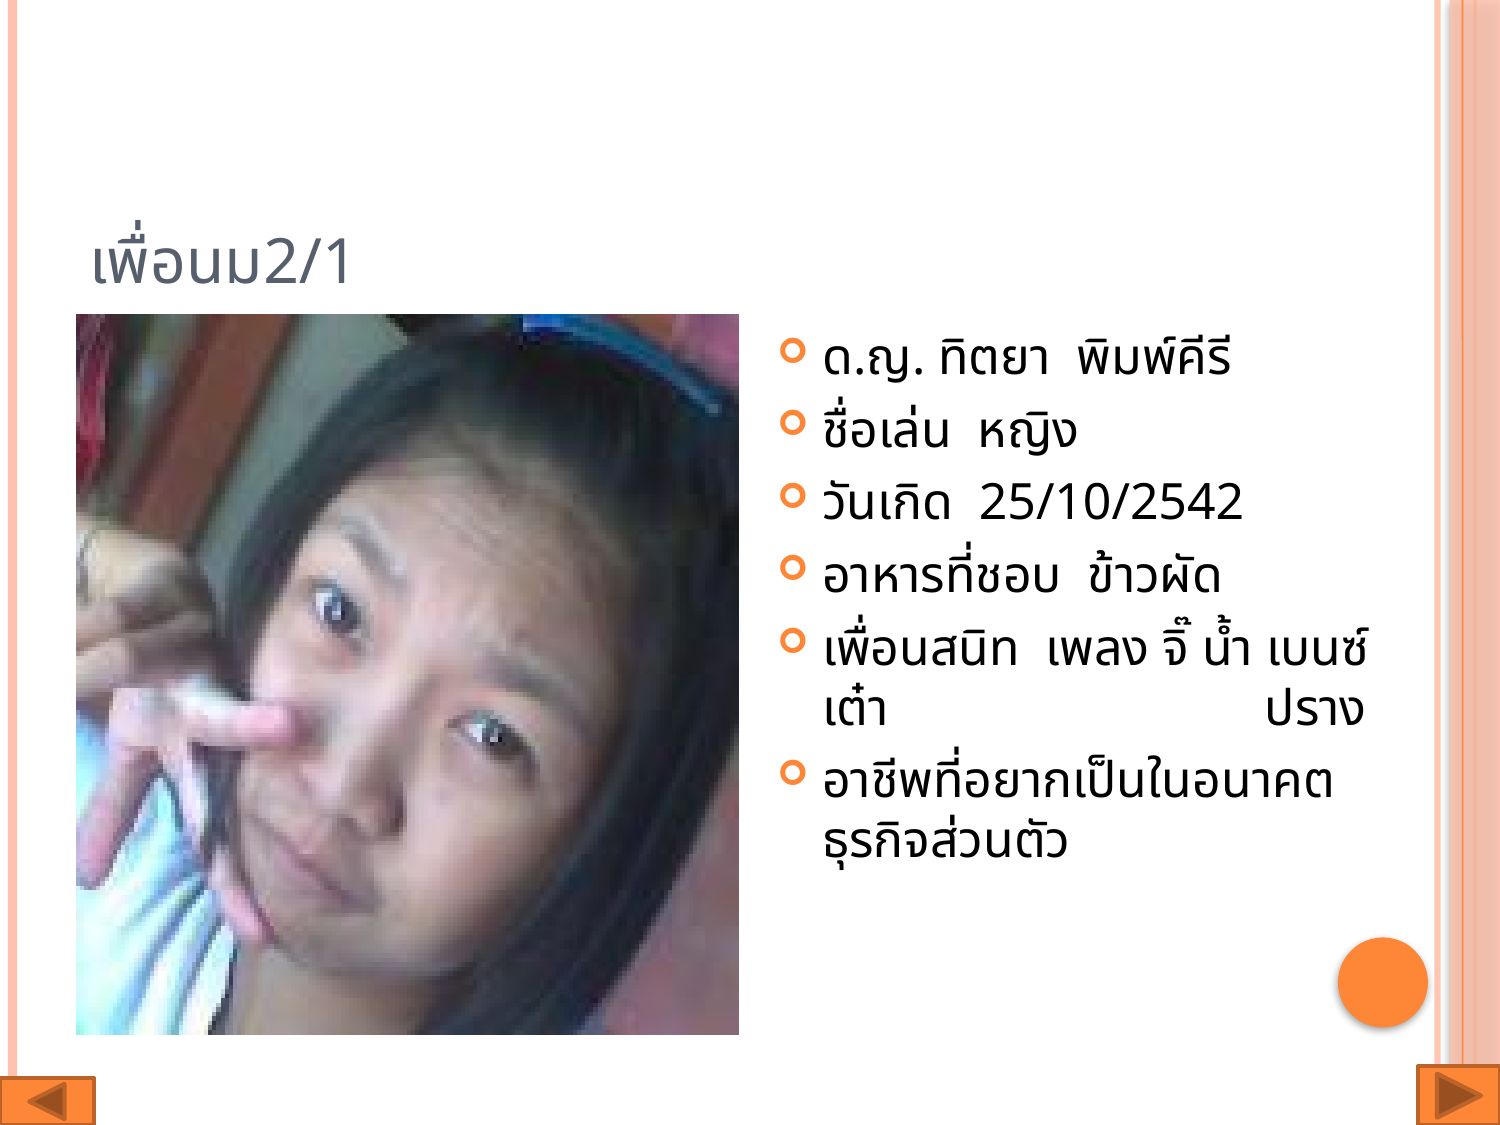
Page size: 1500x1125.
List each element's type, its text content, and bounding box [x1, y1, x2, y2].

text_box [0, 1076, 96, 1125]
list ด.ญ. ทิตยา พิมพ์คีรี ชื่อเล่น หญิง วันเกิด 25/10/2542 อาหารที่ชอบ ข้าวผัด เพื่อนสนิท เพลง จิ๊ น้ำ เบนซ์ เต๋า ปราง อาชีพที่อยากเป็นในอนาคต ธุรกิจส่วนตัว [762, 317, 1425, 1038]
text_box [1416, 1064, 1500, 1125]
title เพื่อนม2/1 [75, 115, 1425, 304]
picture [76, 313, 739, 1036]
